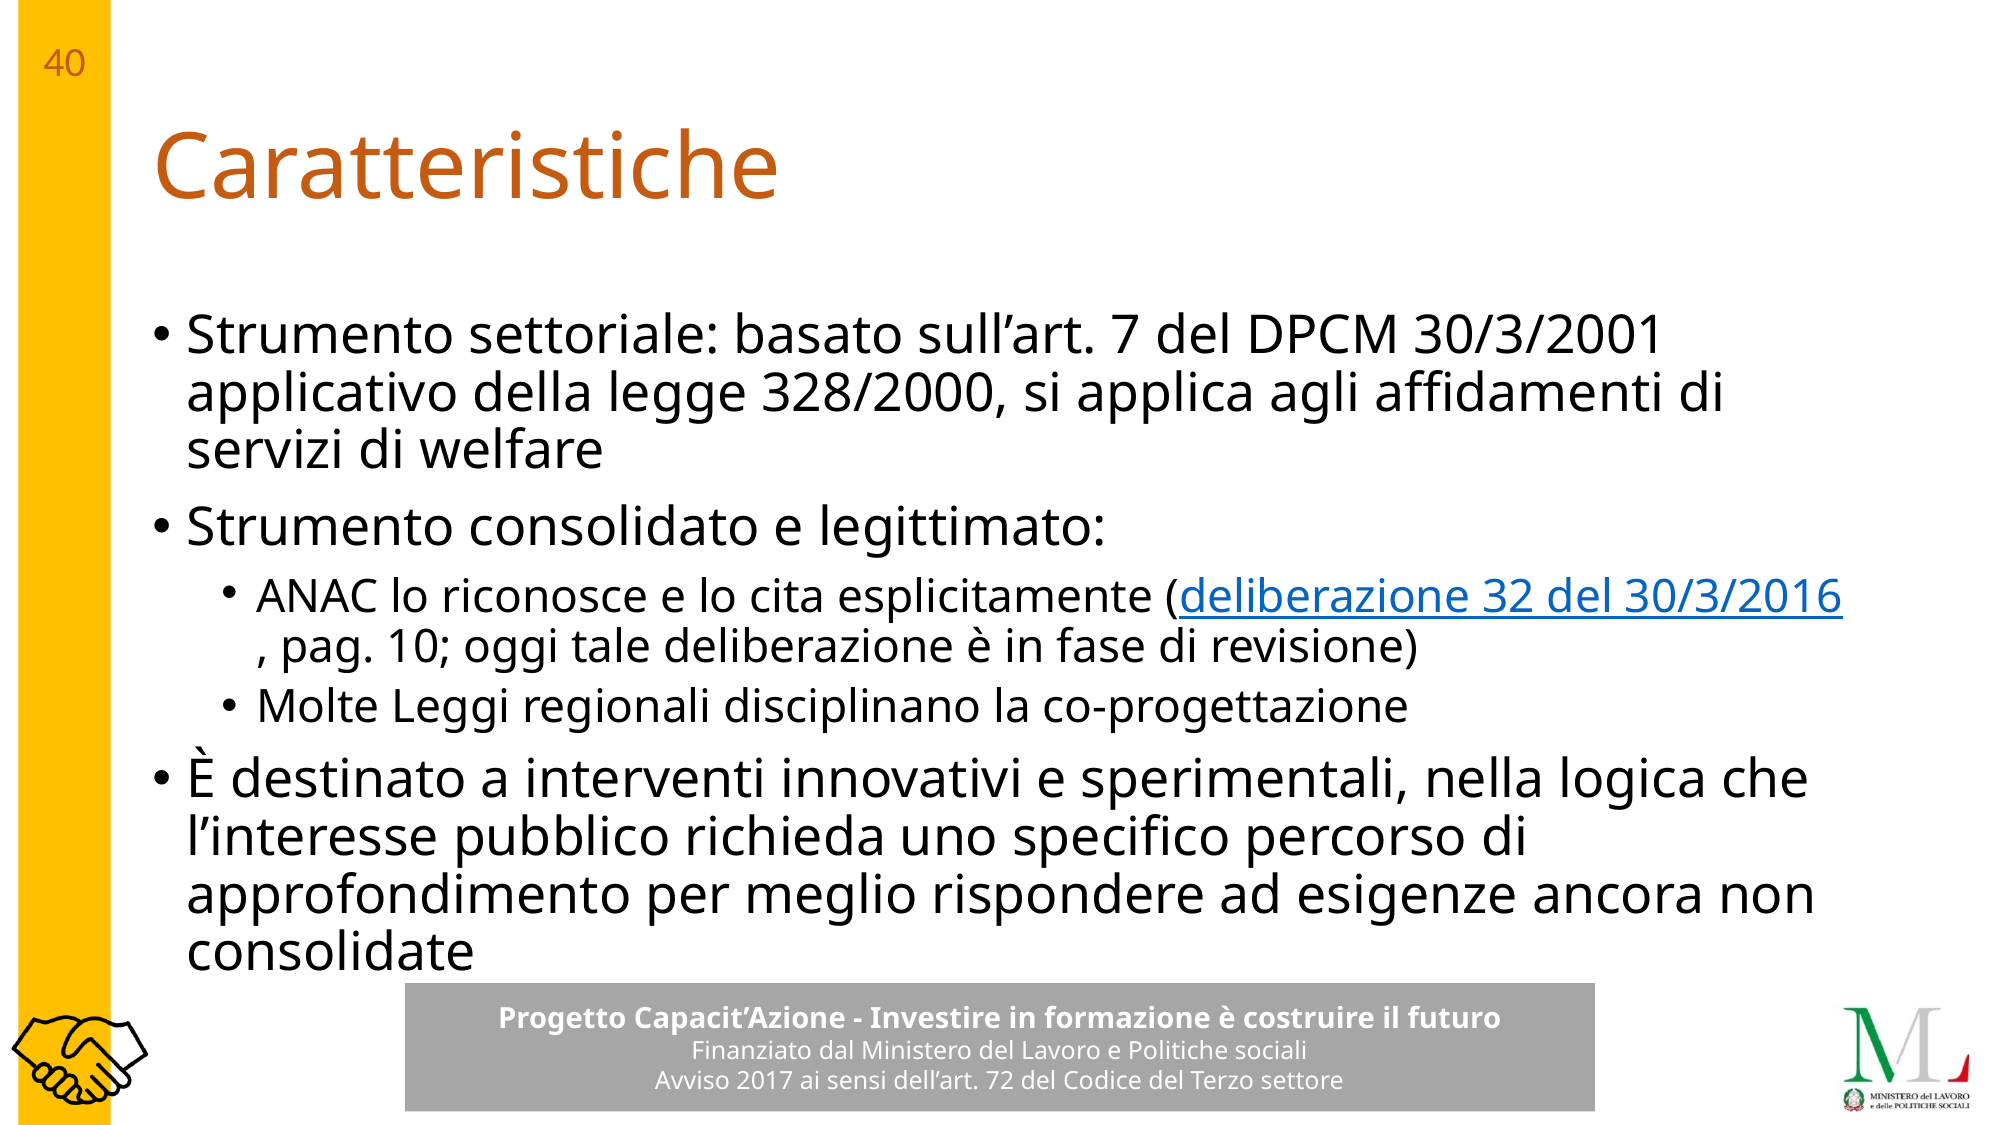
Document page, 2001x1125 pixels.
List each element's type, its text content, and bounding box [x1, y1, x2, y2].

title Caratteristiche [137, 59, 1863, 278]
list Strumento settoriale: basato sull’art. 7 del DPCM 30/3/2001 applicativo della legge 328/2000, si applica agli affidamenti di servizi di welfare Strumento consolidato e legittimato: ANAC lo riconosce e lo cita esplicitamente (deliberazione 32 del 30/3/2016, pag. 10; oggi tale deliberazione è in fase di revisione) Molte Leggi regionali disciplinano la co-progettazione È destinato a interventi innovativi e sperimentali, nella logica che l’interesse pubblico richieda uno specifico percorso di approfondimento per meglio rispondere ad esigenze ancora non consolidate [137, 299, 1863, 1014]
picture [1826, 1006, 1987, 1112]
slide_number 40 [1911, 1057, 1995, 1118]
picture [10, 1009, 149, 1109]
